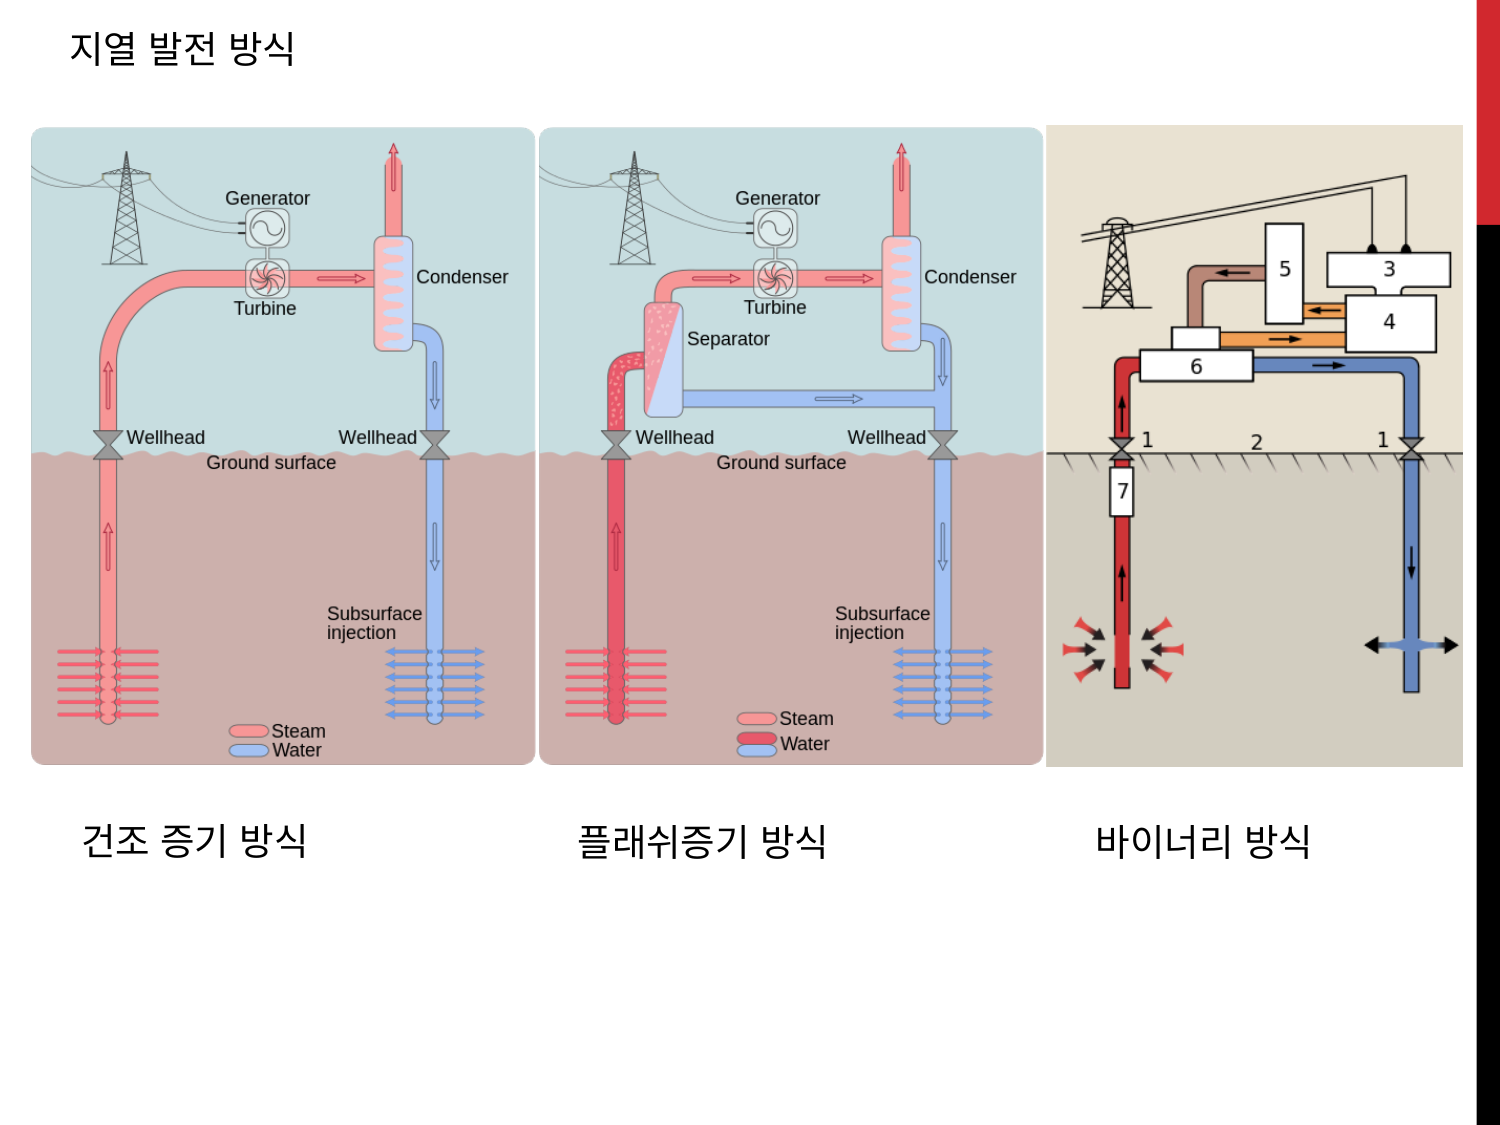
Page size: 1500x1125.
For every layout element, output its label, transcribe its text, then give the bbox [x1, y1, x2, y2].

text_box 바이너리 방식 [1080, 812, 1328, 872]
text_box 지열 발전 방식 [54, 19, 313, 79]
text_box 건조 증기 방식 [66, 810, 325, 871]
picture [28, 124, 1463, 767]
text_box 플래쉬증기 방식 [562, 812, 845, 872]
